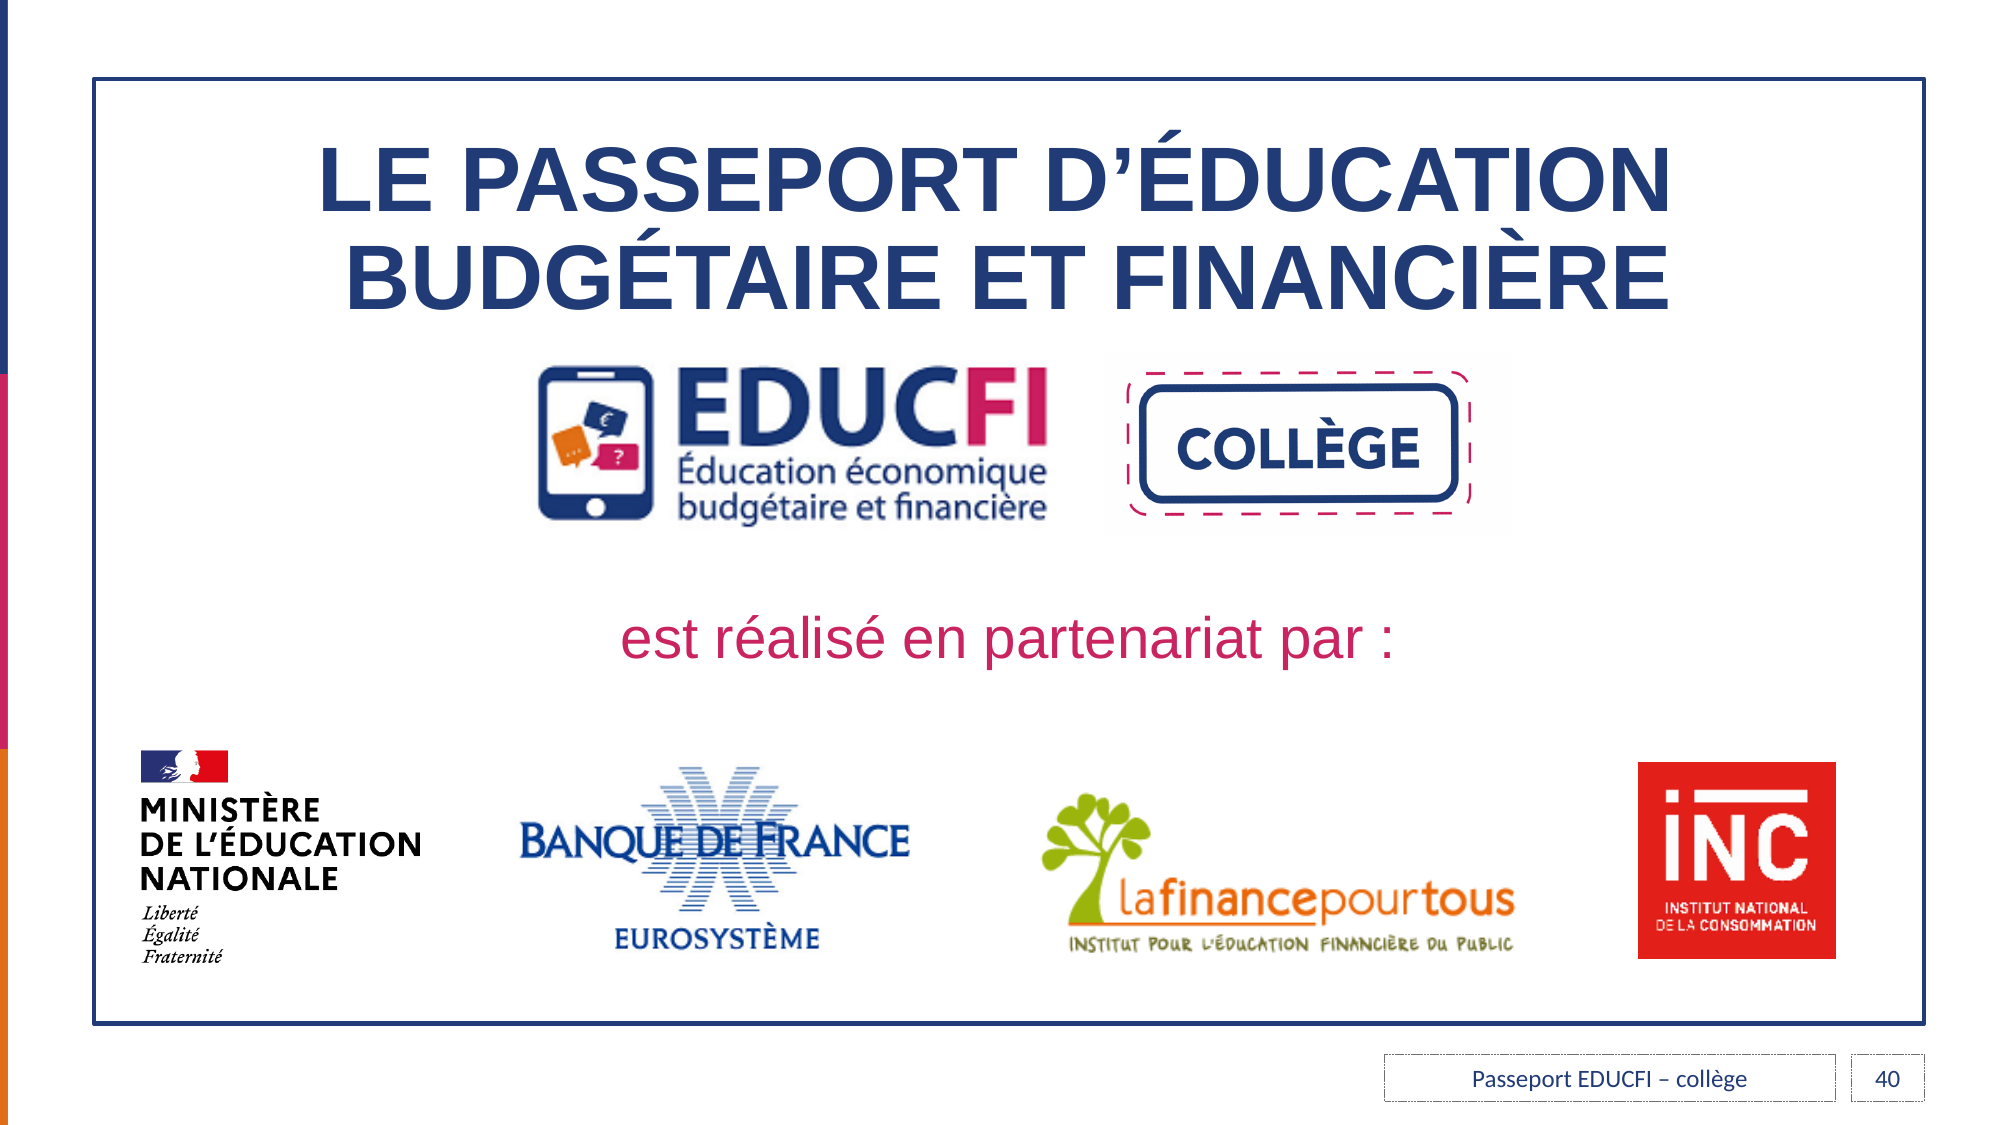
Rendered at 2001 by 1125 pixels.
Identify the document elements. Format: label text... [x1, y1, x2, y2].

title LE PASSEPORT D’ÉDUCATION BUDGÉTAIRE ET FINANCIÈRE est réalisé en partenariat par : [94, 124, 1925, 685]
picture [1638, 762, 1836, 959]
footer Passeport EDUCFI – collège [1384, 1054, 1836, 1102]
picture [1026, 788, 1522, 963]
text_box [94, 685, 1925, 1024]
picture [509, 758, 935, 963]
slide_number 40 [1851, 1054, 1925, 1102]
text_box [94, 78, 1925, 124]
picture [1104, 351, 1514, 537]
picture [141, 750, 420, 963]
picture [0, 0, 8, 1125]
picture [515, 342, 1078, 560]
